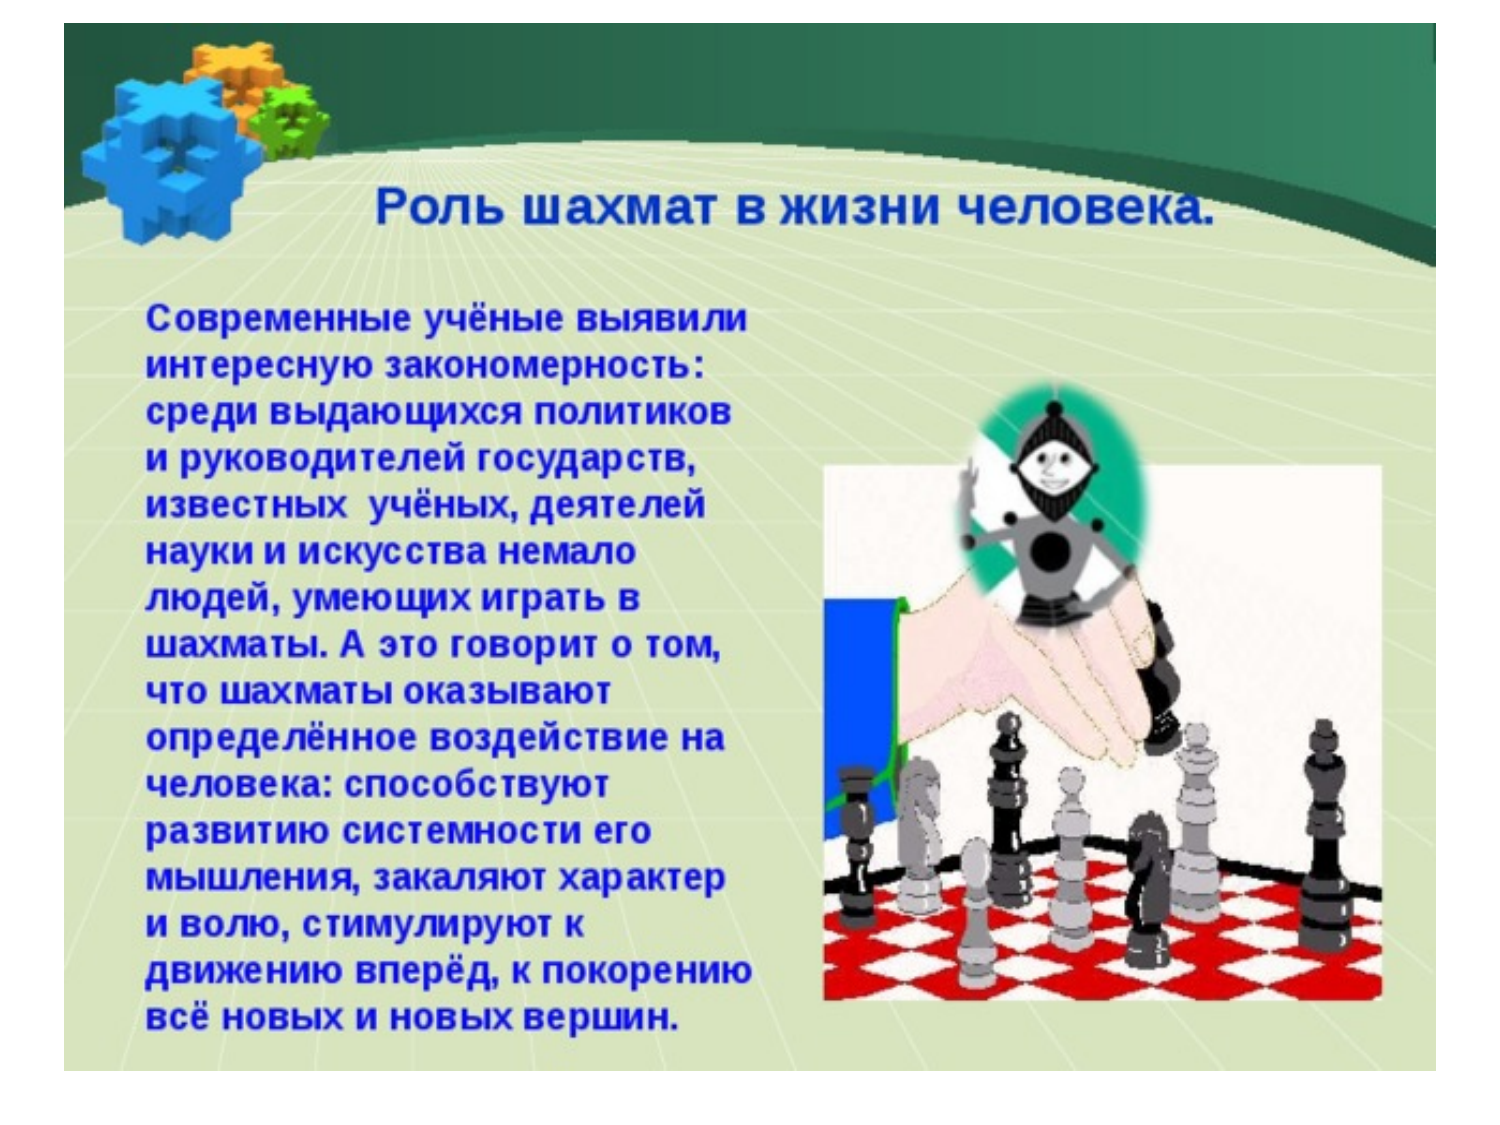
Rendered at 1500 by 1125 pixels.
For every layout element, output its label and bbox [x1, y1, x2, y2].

picture [64, 23, 1436, 1071]
